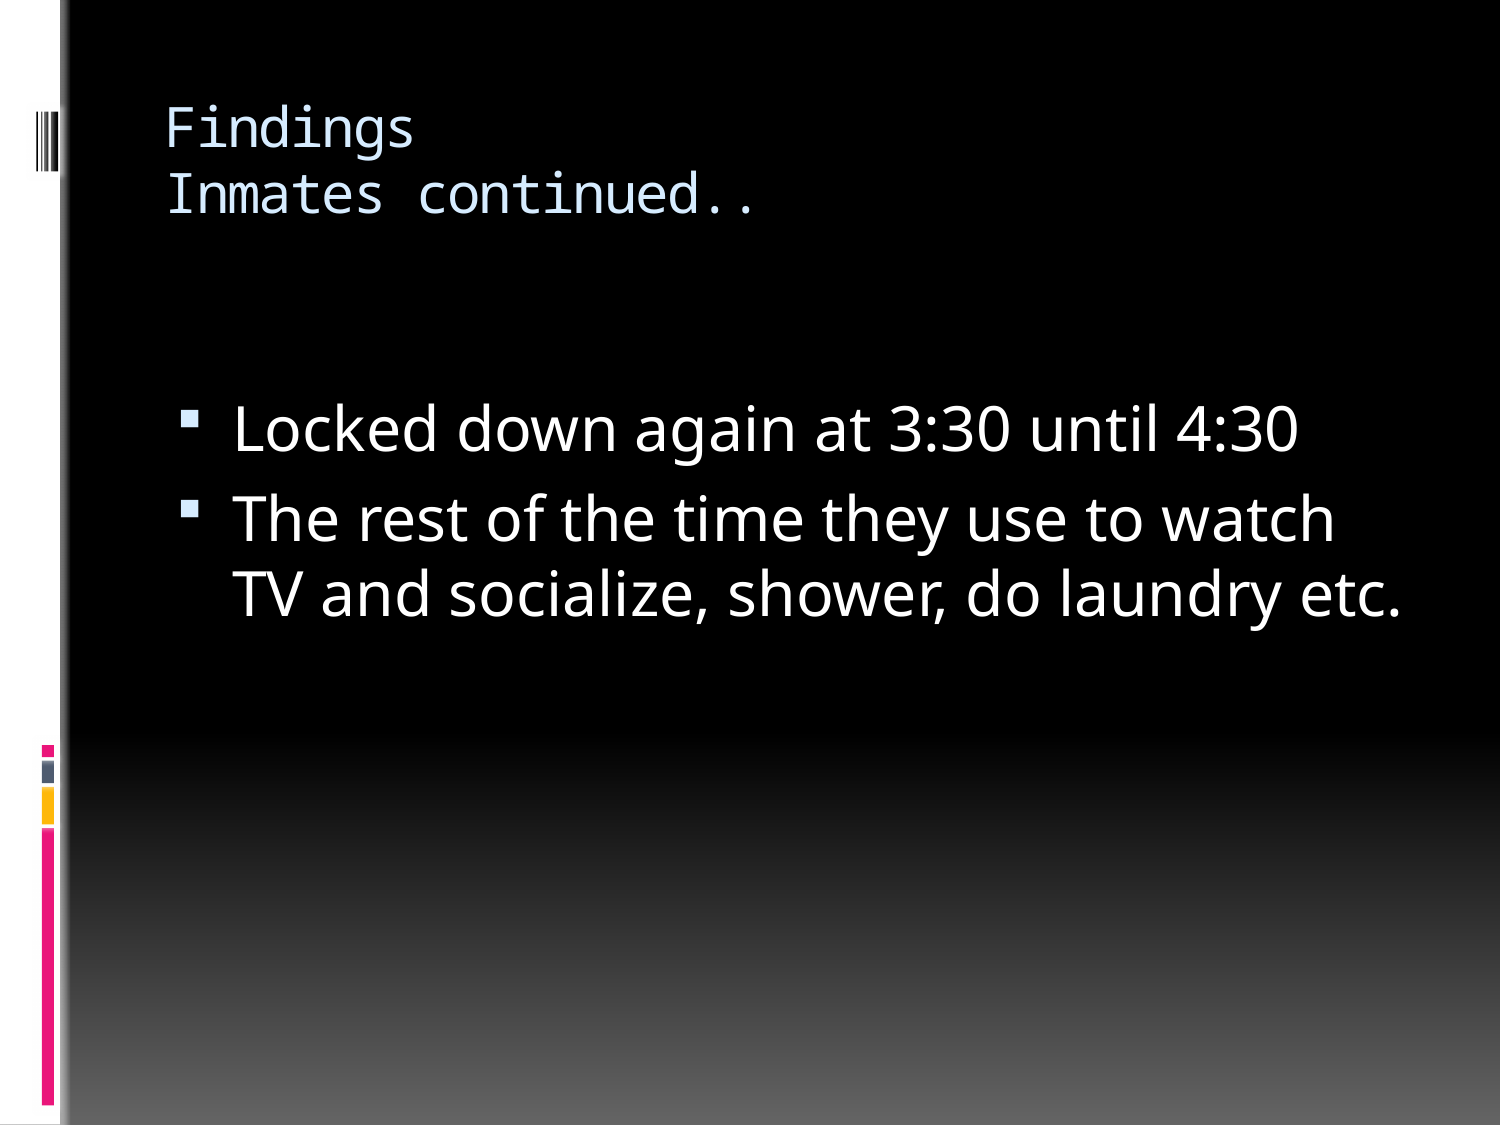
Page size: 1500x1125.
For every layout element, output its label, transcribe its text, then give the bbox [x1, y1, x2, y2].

list Locked down again at 3:30 until 4:30 The rest of the time they use to watch TV and socialize, shower, do laundry etc. [150, 292, 1425, 1043]
title Findings Inmates continued.. [150, 83, 1425, 234]
